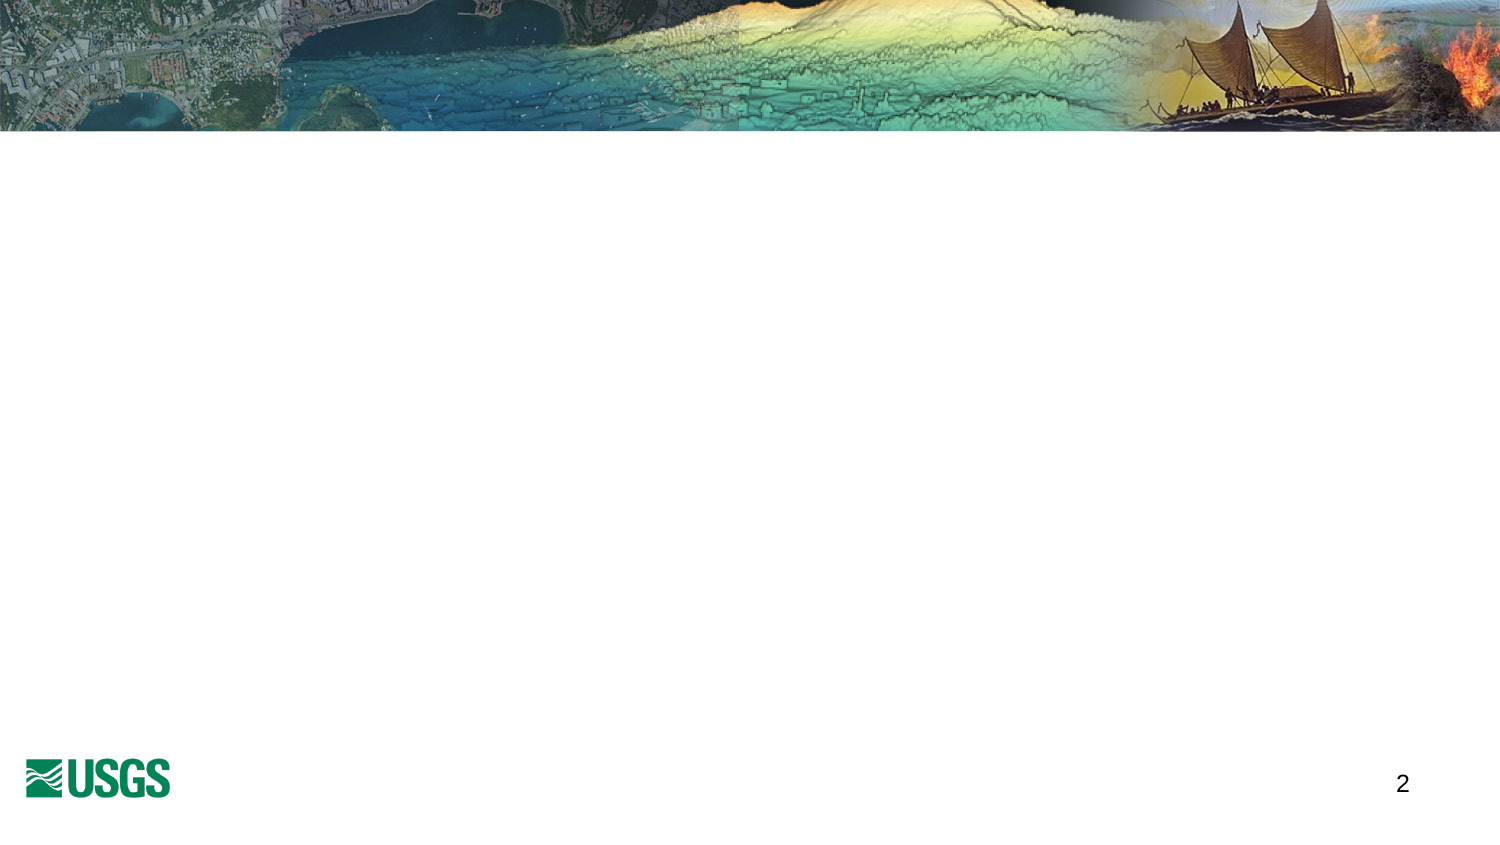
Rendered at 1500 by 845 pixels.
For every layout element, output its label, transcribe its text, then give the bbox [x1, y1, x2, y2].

picture [0, 0, 1500, 845]
slide_number 2 [1087, 760, 1425, 806]
